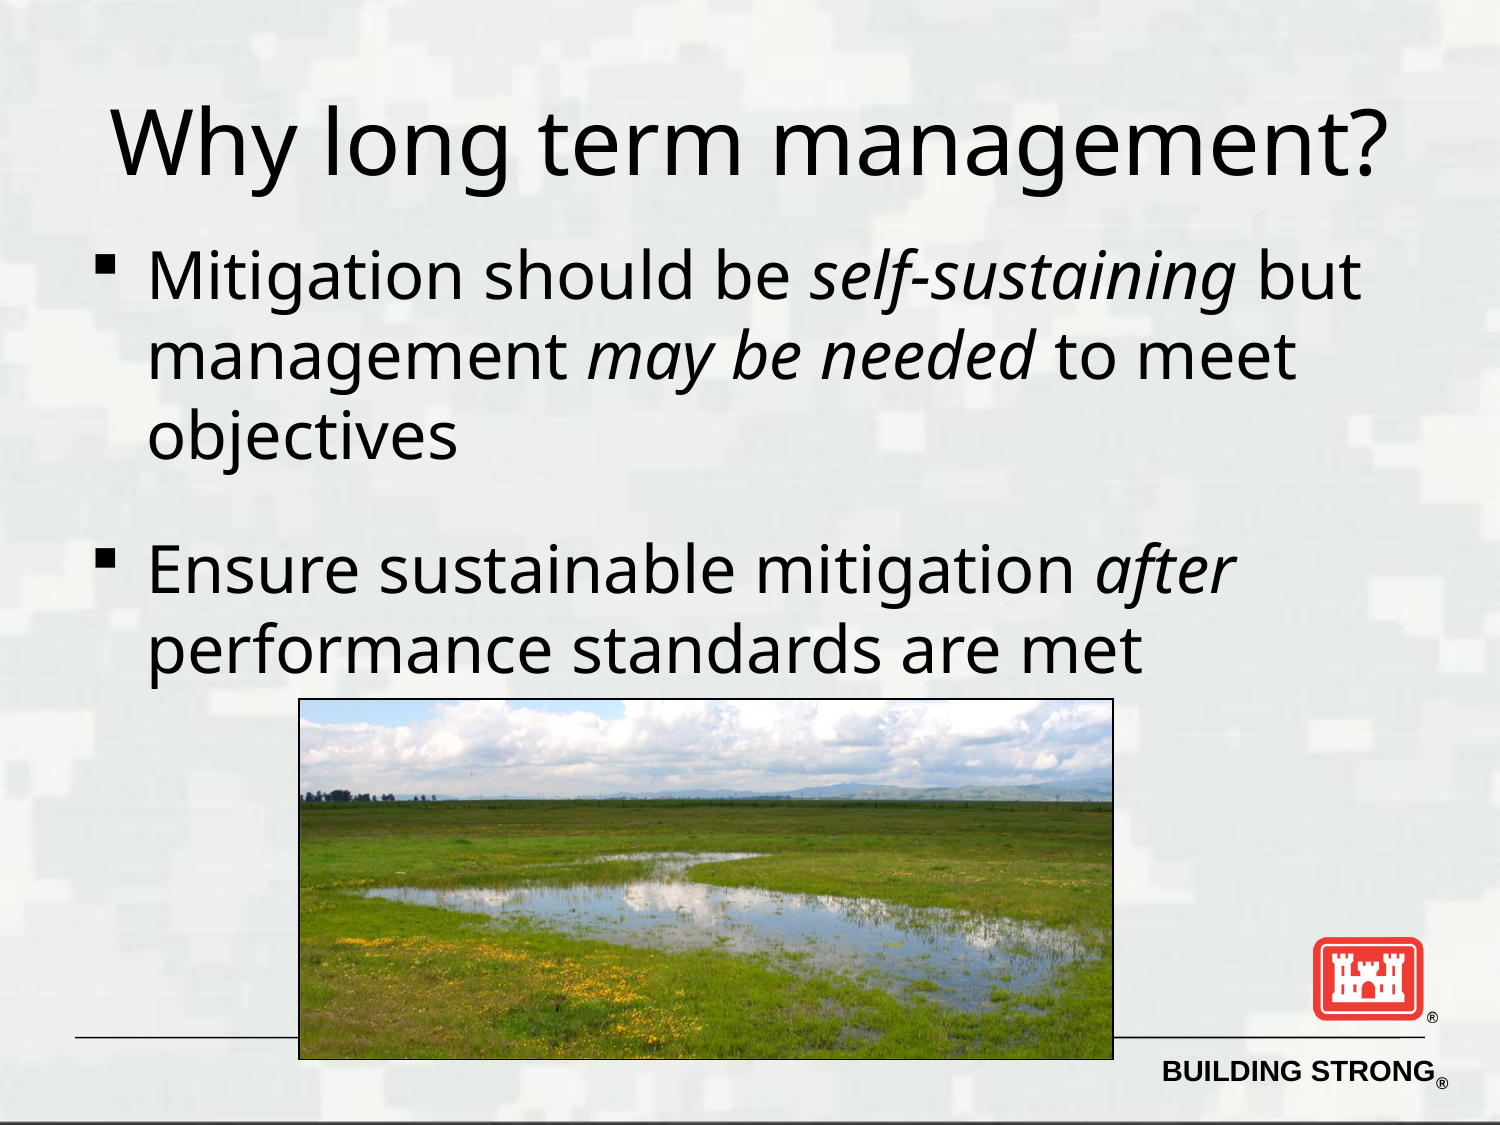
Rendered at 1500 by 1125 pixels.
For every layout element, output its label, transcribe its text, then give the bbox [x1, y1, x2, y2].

list Mitigation should be self-sustaining but management may be needed to meet objectives Ensure sustainable mitigation after performance standards are met [74, 224, 1426, 1006]
picture [0, 0, 1500, 1125]
title Why long term management? [74, 44, 1426, 224]
